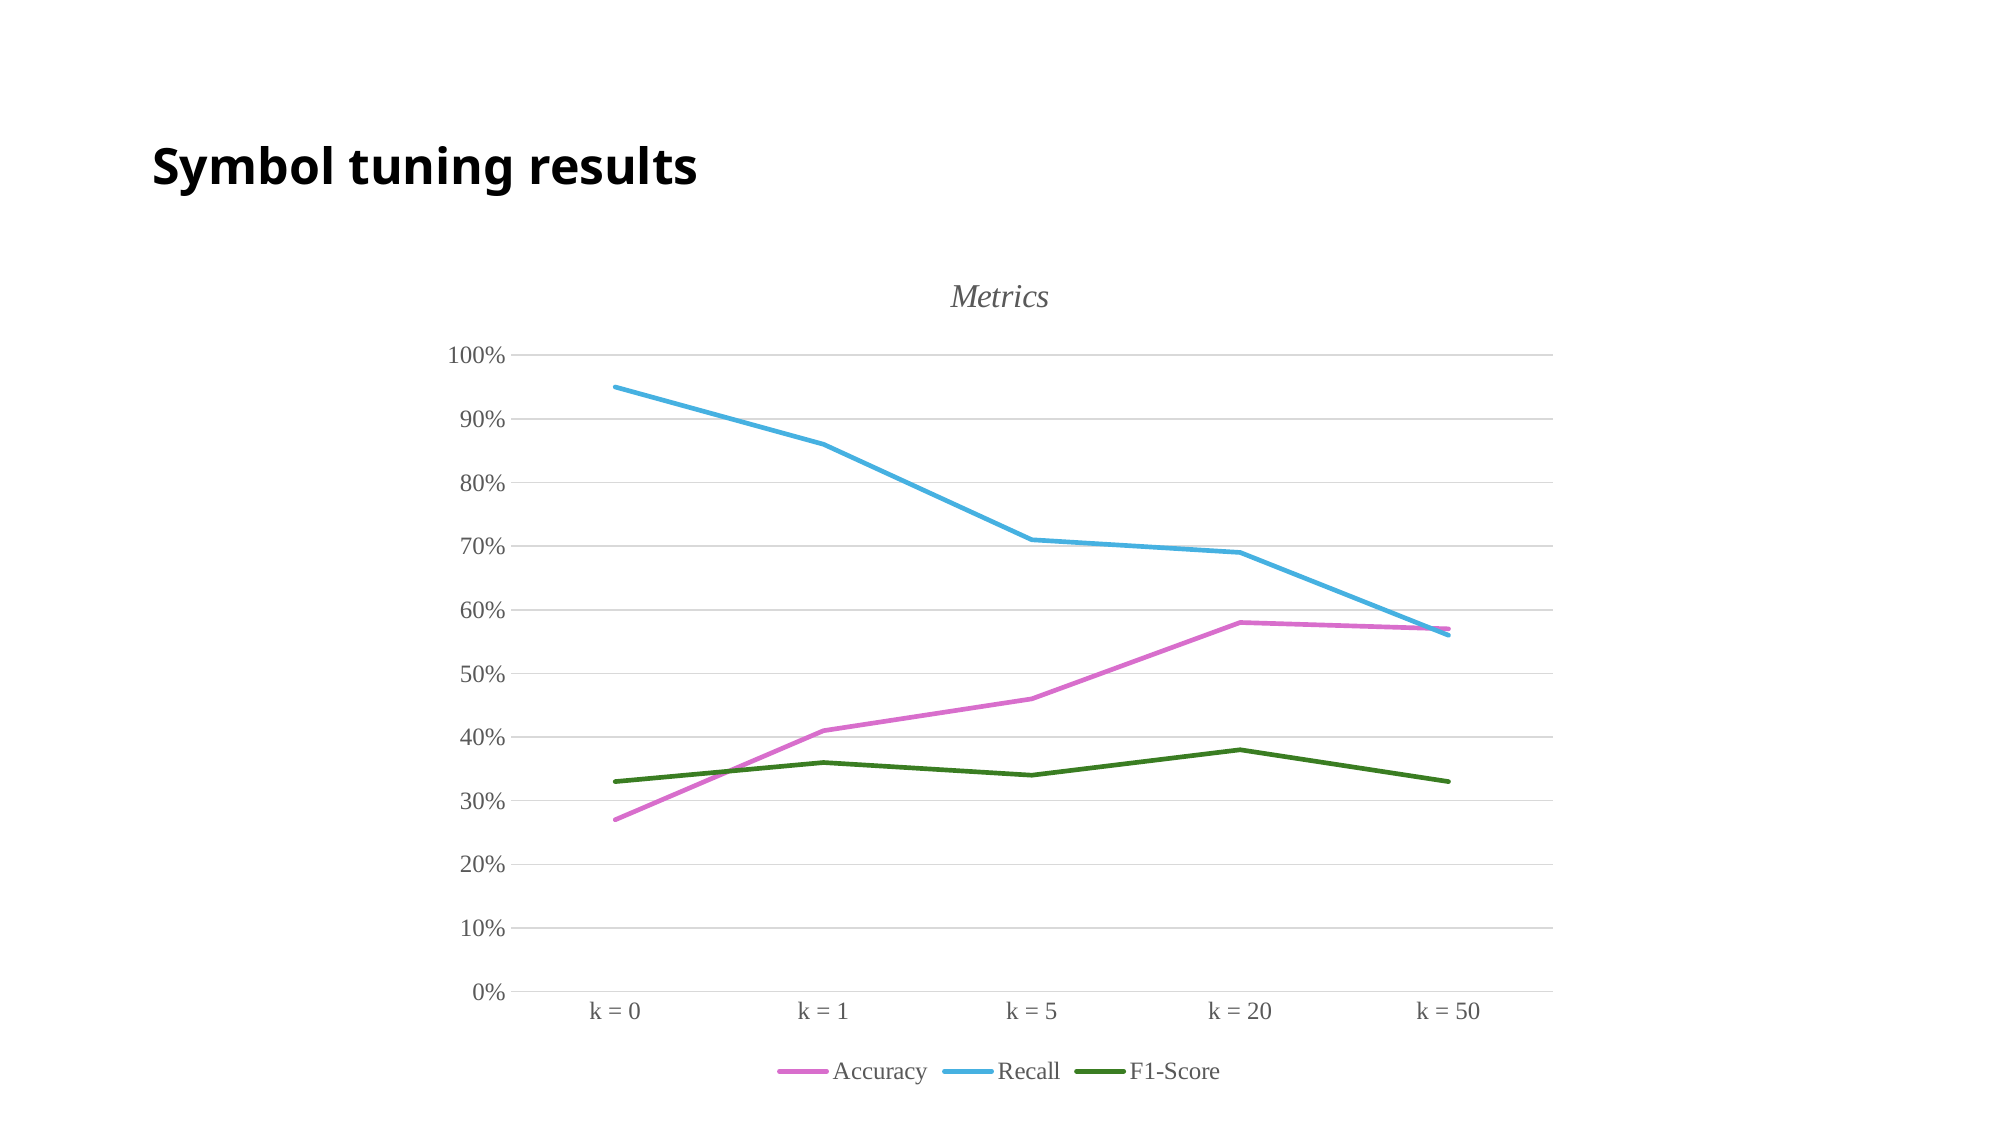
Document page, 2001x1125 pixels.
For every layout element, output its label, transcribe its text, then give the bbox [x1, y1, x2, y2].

chart [423, 241, 1577, 1092]
title Symbol tuning results [137, 59, 1863, 278]
